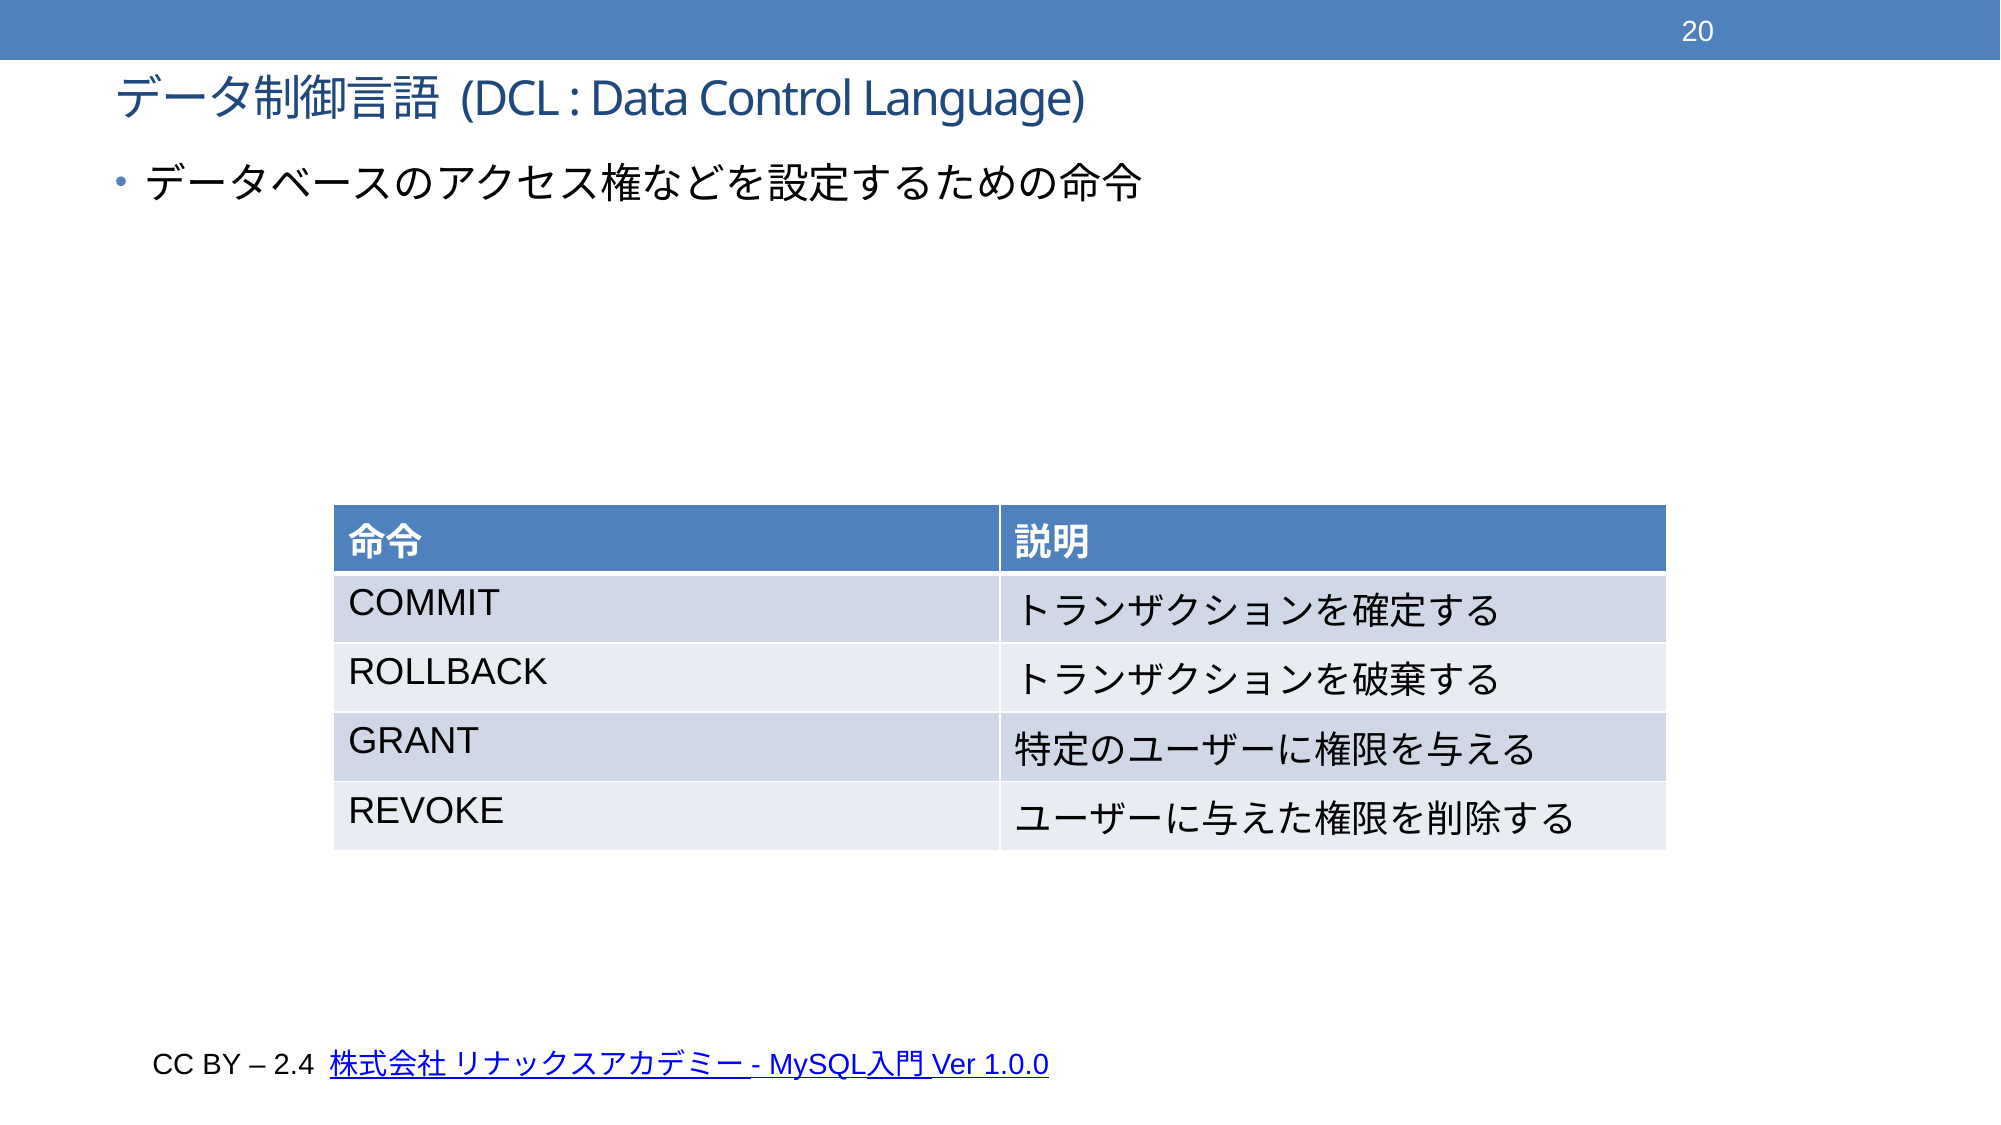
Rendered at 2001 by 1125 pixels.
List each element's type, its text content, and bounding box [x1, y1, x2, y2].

list データベースのアクセス権などを設定するための命令 [99, 149, 1900, 1063]
table_cell ROLLBACK [334, 644, 999, 711]
slide_number 20 [1666, 3, 1900, 57]
table_header 命令 [334, 505, 999, 571]
table_cell REVOKE [334, 782, 999, 850]
table_cell ユーザーに与えた権限を削除する [1001, 782, 1666, 850]
table_cell GRANT [334, 713, 999, 781]
table_cell COMMIT [334, 576, 999, 642]
table_cell トランザクションを破棄する [1001, 644, 1666, 711]
table_cell 特定のユーザーに権限を与える [1001, 713, 1666, 781]
table_cell トランザクションを確定する [1001, 576, 1666, 642]
text_box CC BY – 2.4 株式会社 リナックスアカデミー - MySQL入門 Ver 1.0.0 [137, 1038, 1087, 1096]
table_header 説明 [1001, 505, 1666, 571]
title データ制御言語 (DCL : Data Control Language) [99, 59, 1900, 133]
